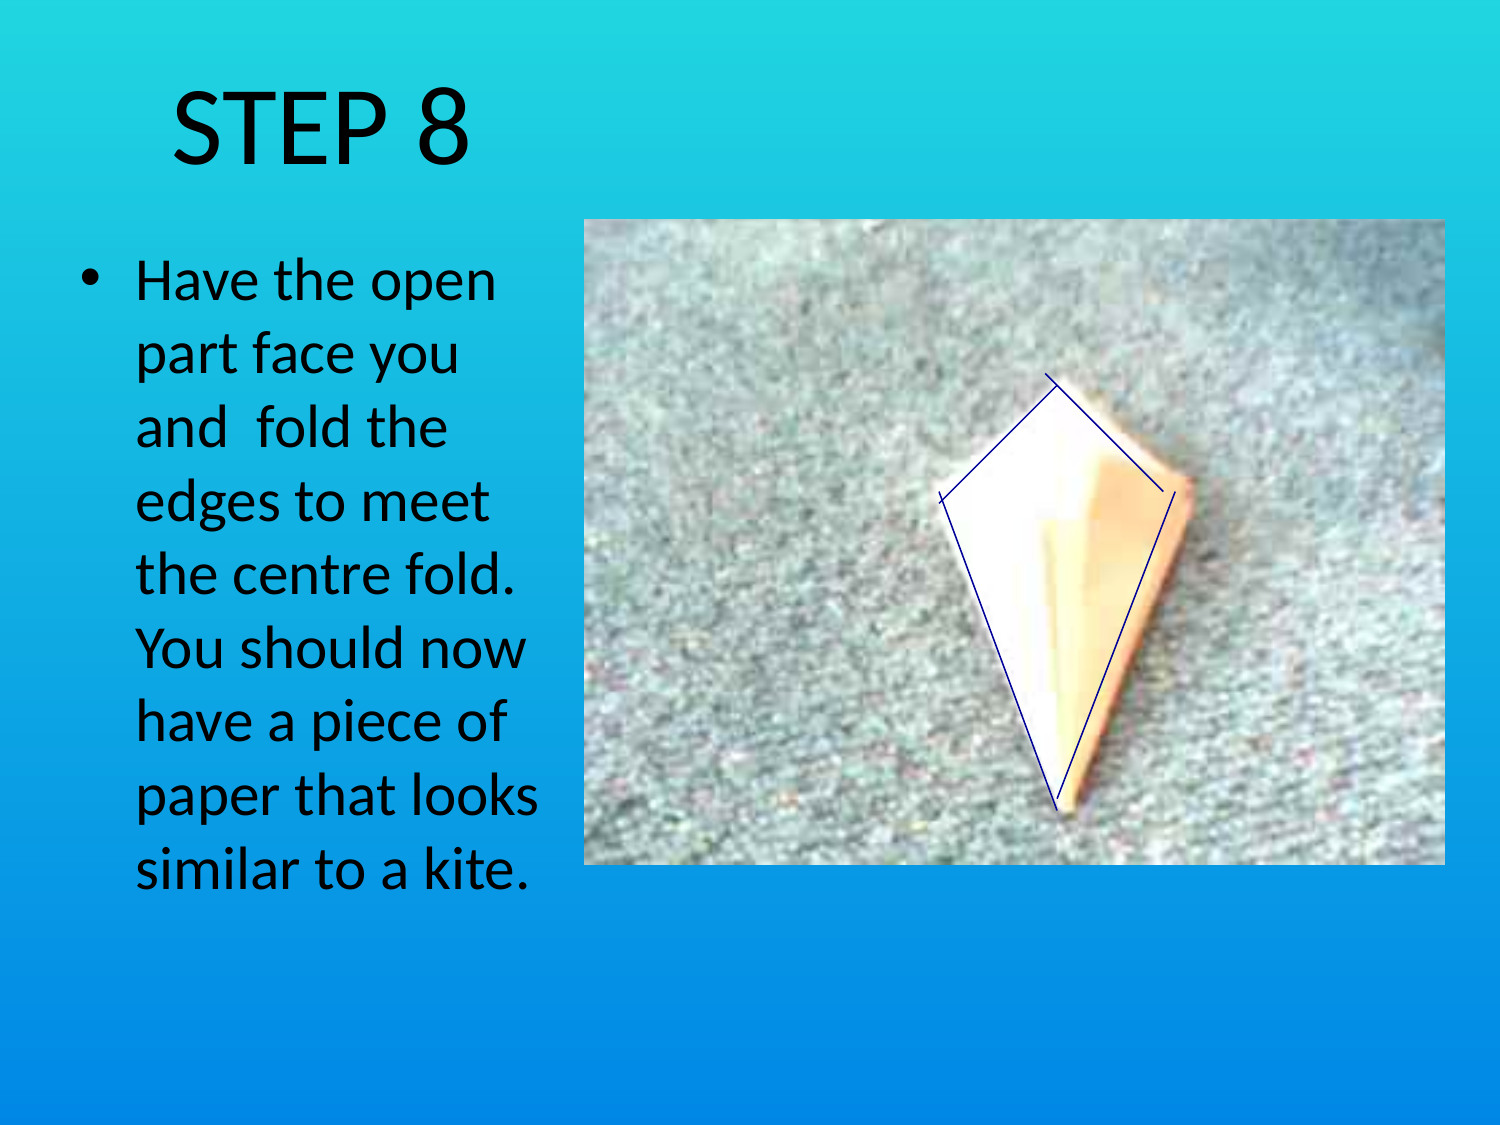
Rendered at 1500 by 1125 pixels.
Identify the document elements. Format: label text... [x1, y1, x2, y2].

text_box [838, 591, 1158, 711]
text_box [962, 585, 1270, 705]
text_box STEP 8 [74, 44, 569, 236]
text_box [1045, 373, 1164, 492]
picture [559, 219, 1500, 864]
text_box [938, 385, 1058, 504]
text_box Have the open part face you and fold the edges to meet the centre fold. You should now have a piece of paper that looks similar to a kite. [64, 231, 559, 1002]
